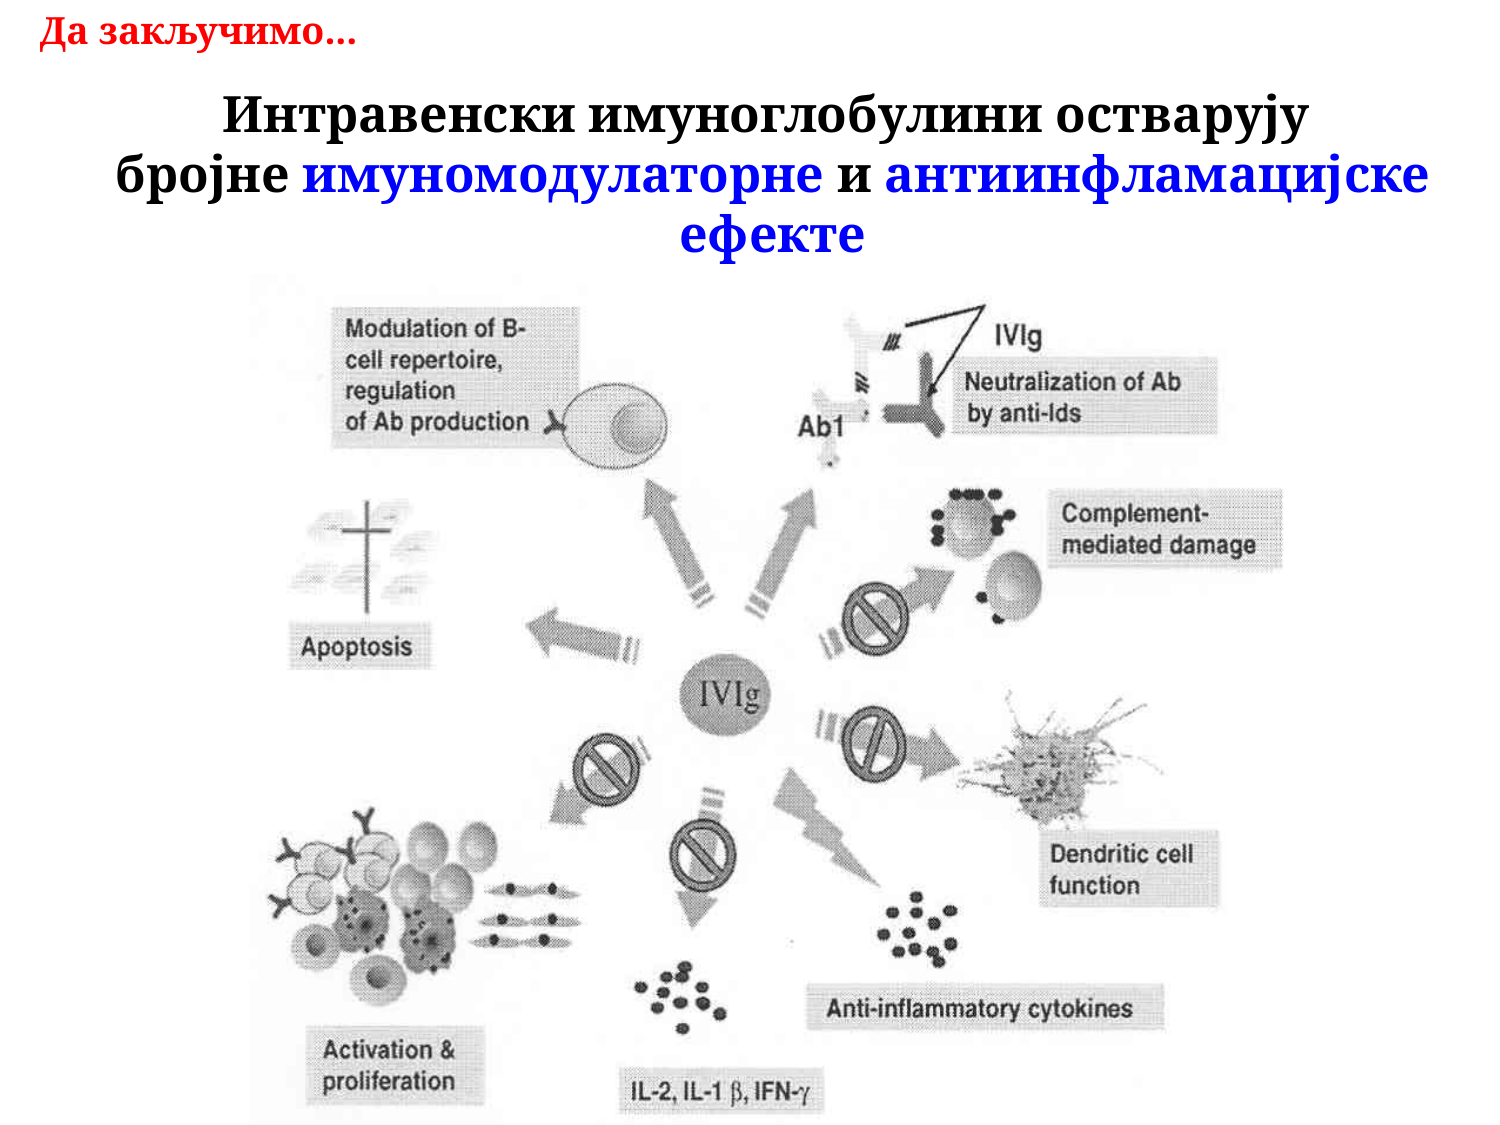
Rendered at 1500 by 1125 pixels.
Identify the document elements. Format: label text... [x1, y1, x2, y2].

title Интравенски имуноглобулини остварују бројне имуномодулаторне и антиинфламацијске ефекте [41, 75, 1500, 218]
text_box Да закључимо... [24, 0, 588, 60]
picture [249, 274, 1288, 1125]
